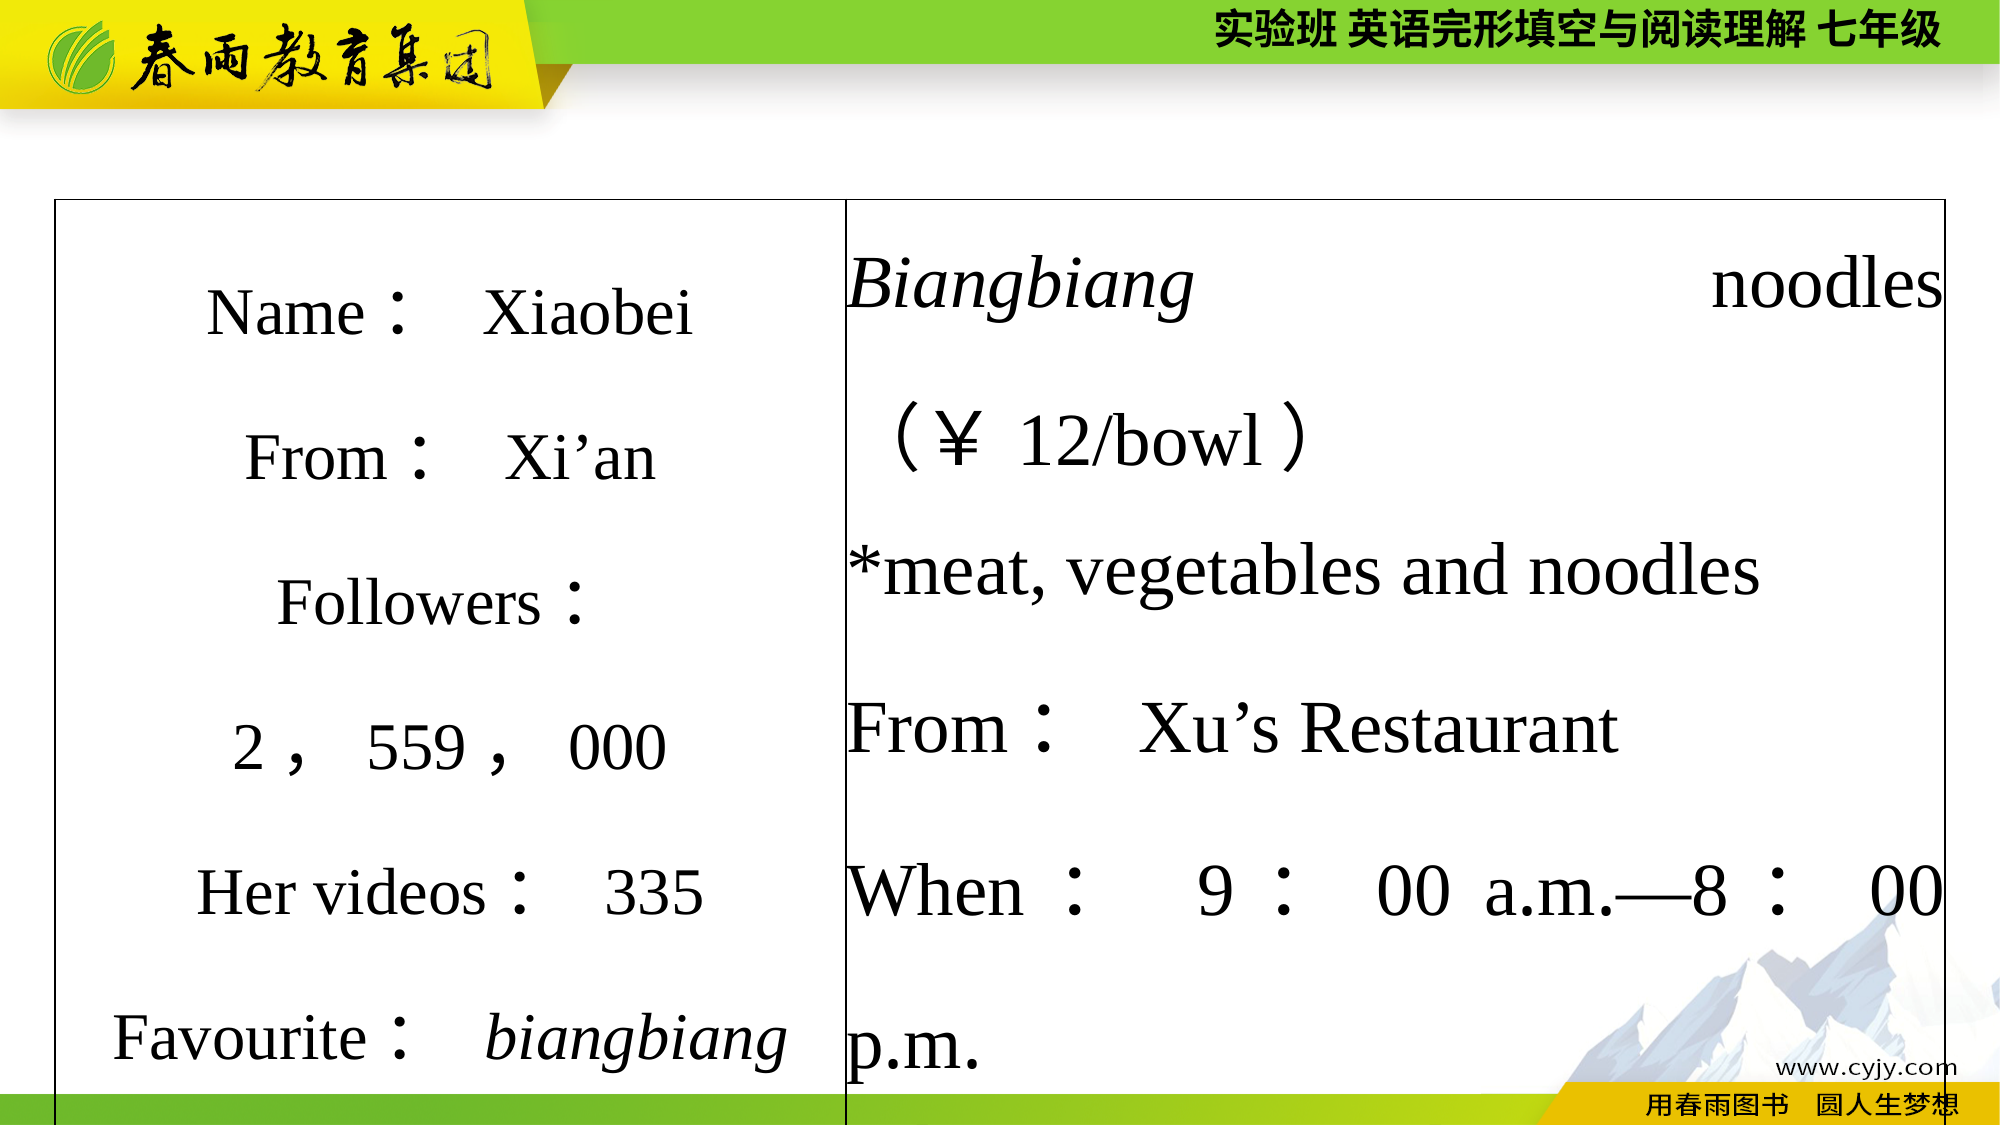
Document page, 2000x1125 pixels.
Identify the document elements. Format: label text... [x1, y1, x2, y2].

picture [0, 0, 2000, 1125]
table_header Biangbiang noodles （￥12/bowl） *meat, vegetables and noodles From： Xu’s Restaurant When： 9：00 a.m.—8：00 p.m. Where： on Fourth Street [847, 200, 1944, 1125]
table_header Name： Xiaobei From： Xi’an Followers： 2，559，000 Her videos： 335 Favourite： biangbiang noodles [56, 200, 845, 1125]
